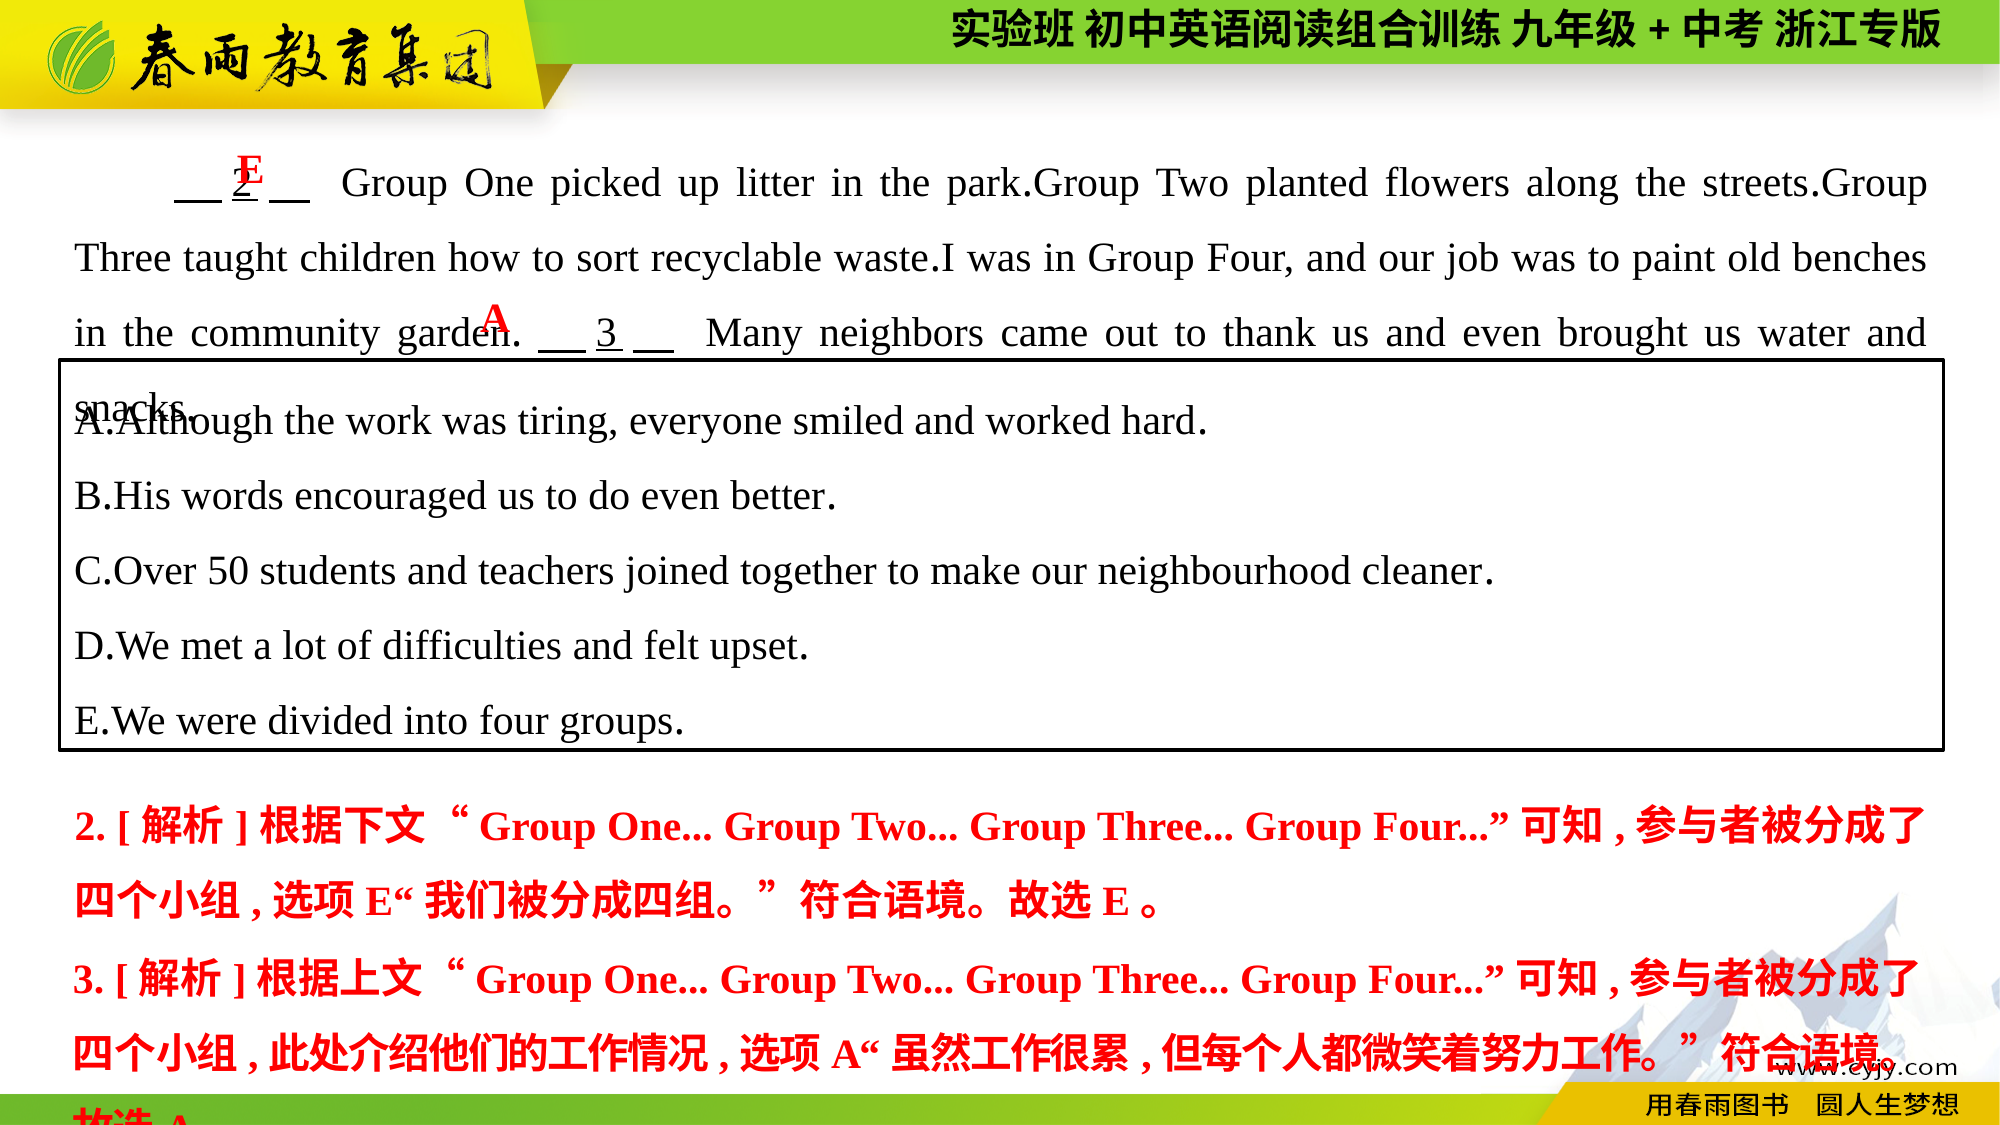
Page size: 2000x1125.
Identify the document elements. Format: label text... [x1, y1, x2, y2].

picture [0, 0, 2000, 1125]
list 2 Group One picked up litter in the park.Group Two planted flowers along the streets.Group Three taught children how to sort recyclable waste.I was in Group Four, and our job was to paint old benches in the community garden. 3 Many neighbors came out to thank us and even brought us water and snacks. [59, 122, 1944, 356]
text_box 3. [解析]根据上文“Group One... Group Two... Group Three... Group Four...”可知,参与者被分成了四个小组,此处介绍他们的工作情况,选项A“虽然工作很累,但每个人都微笑着努力工作。”符合语境。故选A。 [57, 918, 1943, 1125]
text_box A.Although the work was tiring, everyone smiled and worked hard. B.His words encouraged us to do even better. C.Over 50 students and teachers joined together to make our neighbourhood cleaner. D.We met a lot of difficulties and felt upset. E.We were divided into four groups. [59, 360, 1944, 751]
text_box A [465, 283, 526, 349]
text_box E [222, 134, 280, 199]
text_box 2. [解析]根据下文“Group One... Group Two... Group Three... Group Four...”可知,参与者被分成了四个小组,选项E“我们被分成四组。”符合语境。故选E。 [59, 766, 1944, 932]
